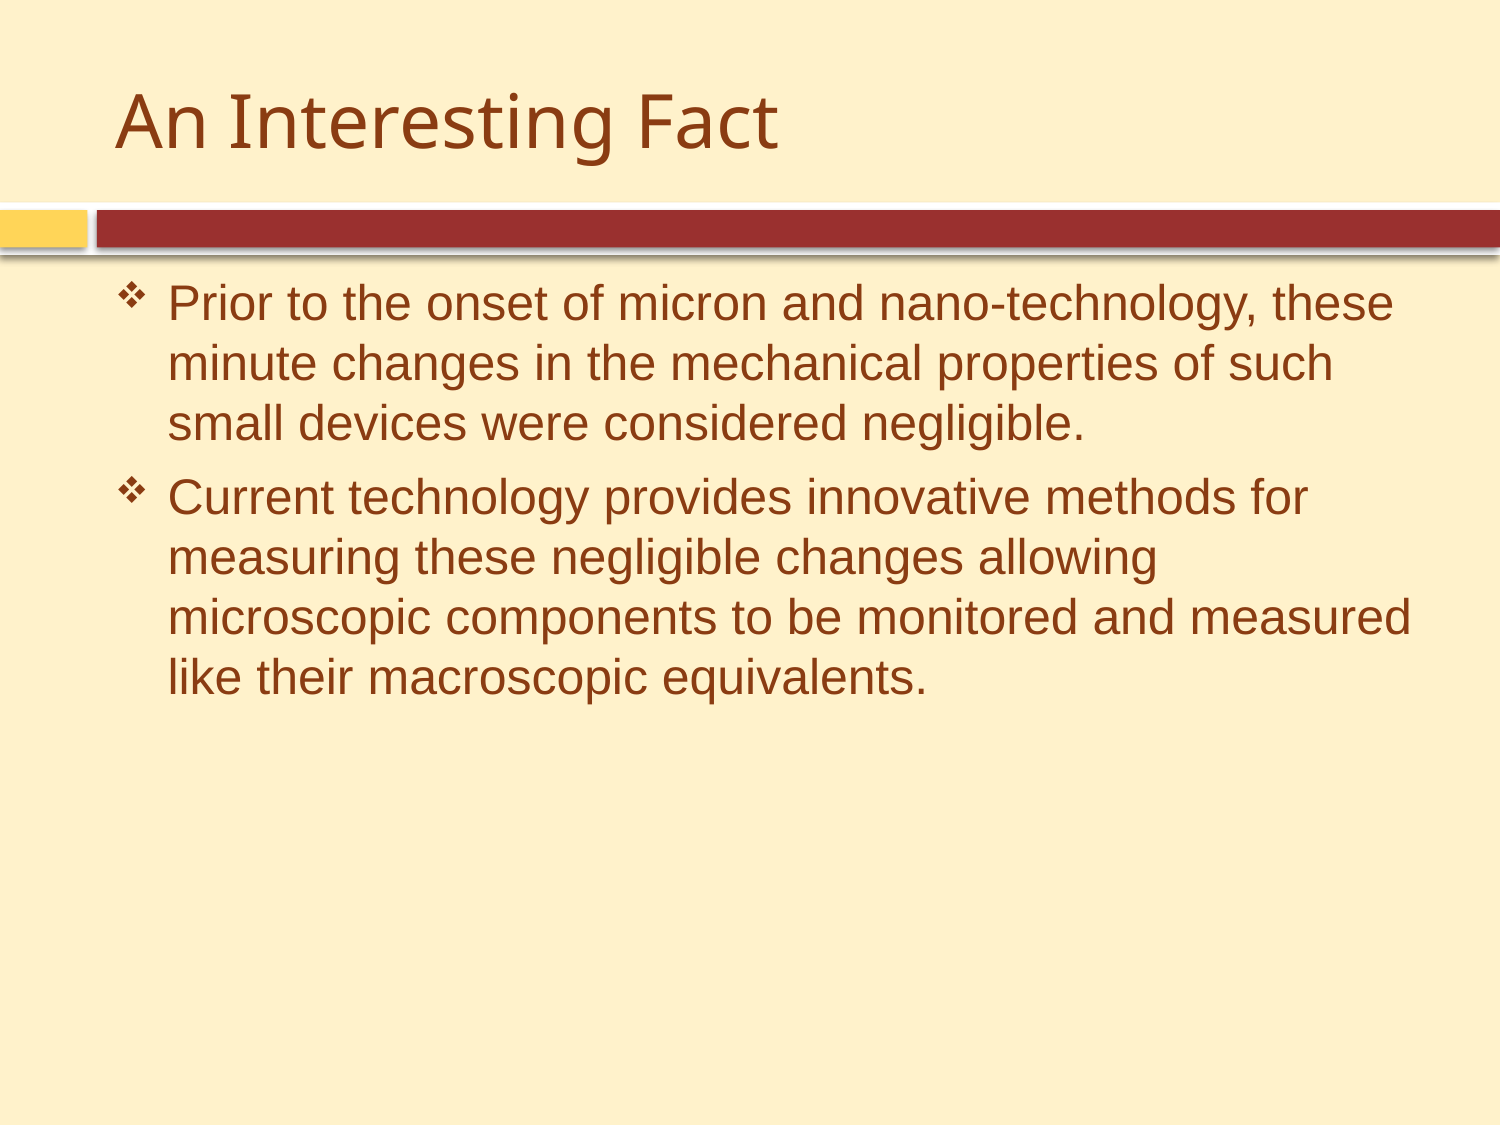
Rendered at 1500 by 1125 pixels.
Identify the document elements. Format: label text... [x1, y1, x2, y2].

title An Interesting Fact [100, 37, 1438, 200]
list Prior to the onset of micron and nano-technology, these minute changes in the mechanical properties of such small devices were considered negligible. Current technology provides innovative methods for measuring these negligible changes allowing microscopic components to be monitored and measured like their macroscopic equivalents. [100, 262, 1438, 1000]
